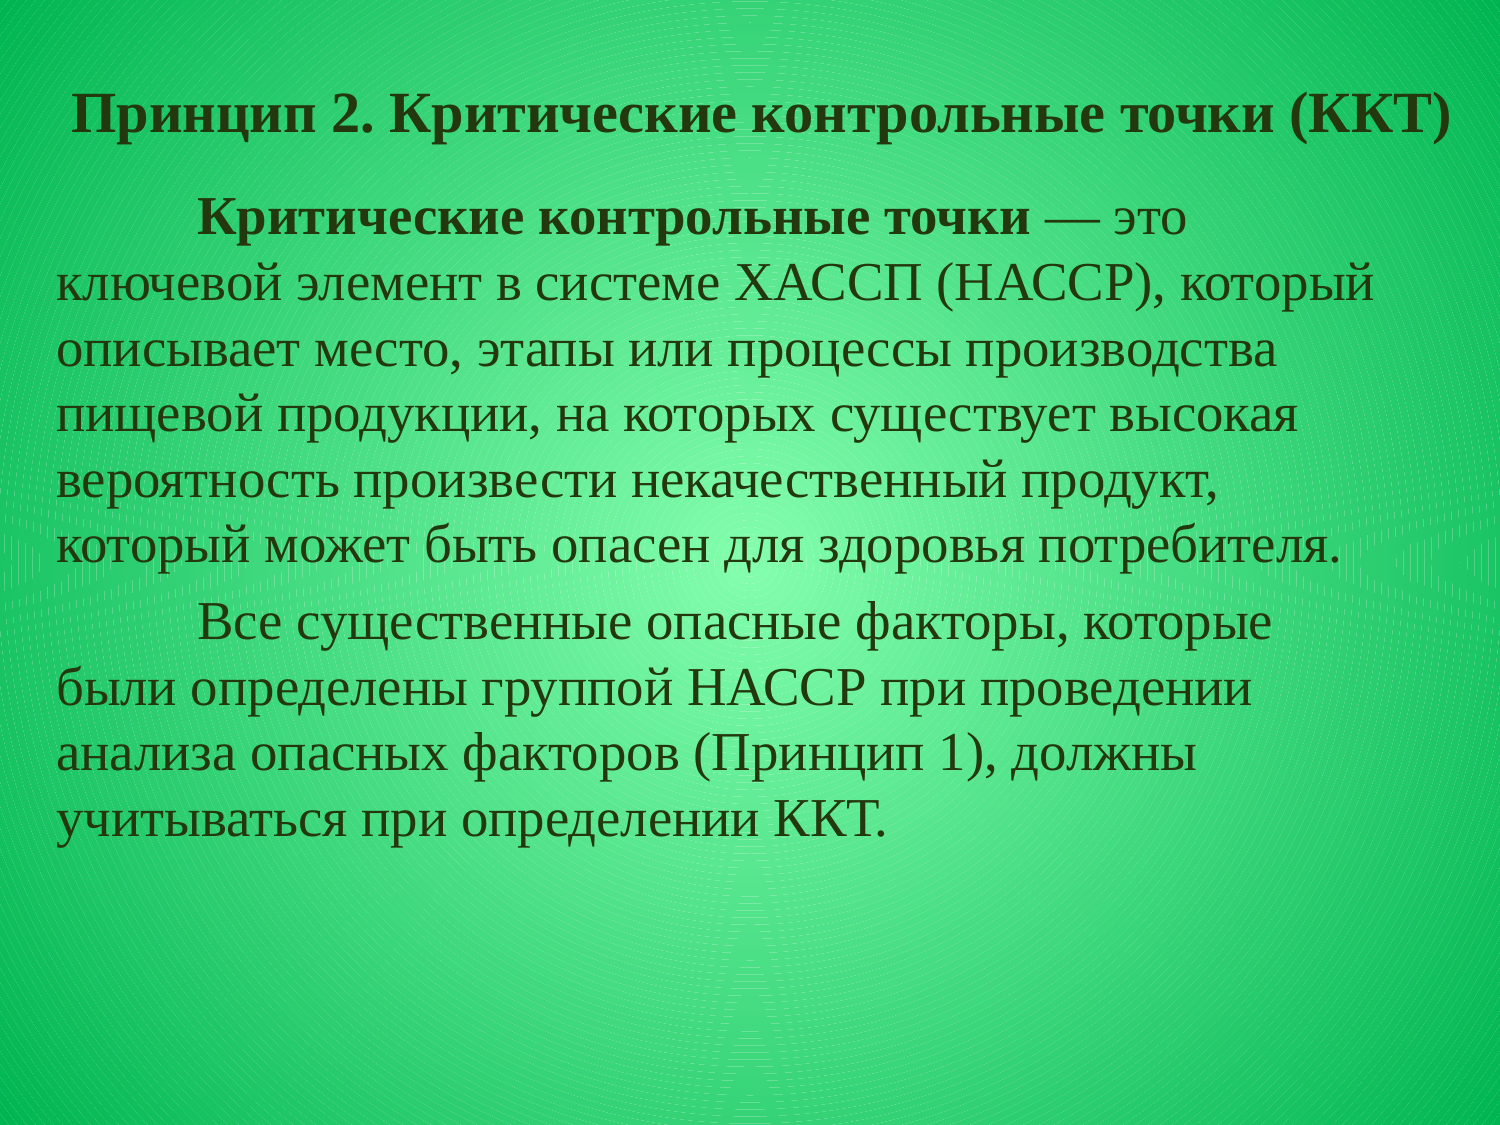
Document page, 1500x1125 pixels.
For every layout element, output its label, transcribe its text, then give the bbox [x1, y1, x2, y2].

list Критические контрольные точки — это ключевой элемент в системе ХАССП (НАССР), который описывает место, этапы или процессы производства пищевой продукции, на которых существует высокая вероятность произвести некачественный продукт, который может быть опасен для здоровья потребителя. Все существенные опасные факторы, которые были определены группой НАССР при проведении анализа опасных факторов (Принцип 1), должны учитываться при определении ККТ. [41, 172, 1392, 916]
title Принцип 2. Критические контрольные точки (ККТ) [41, 45, 1483, 173]
